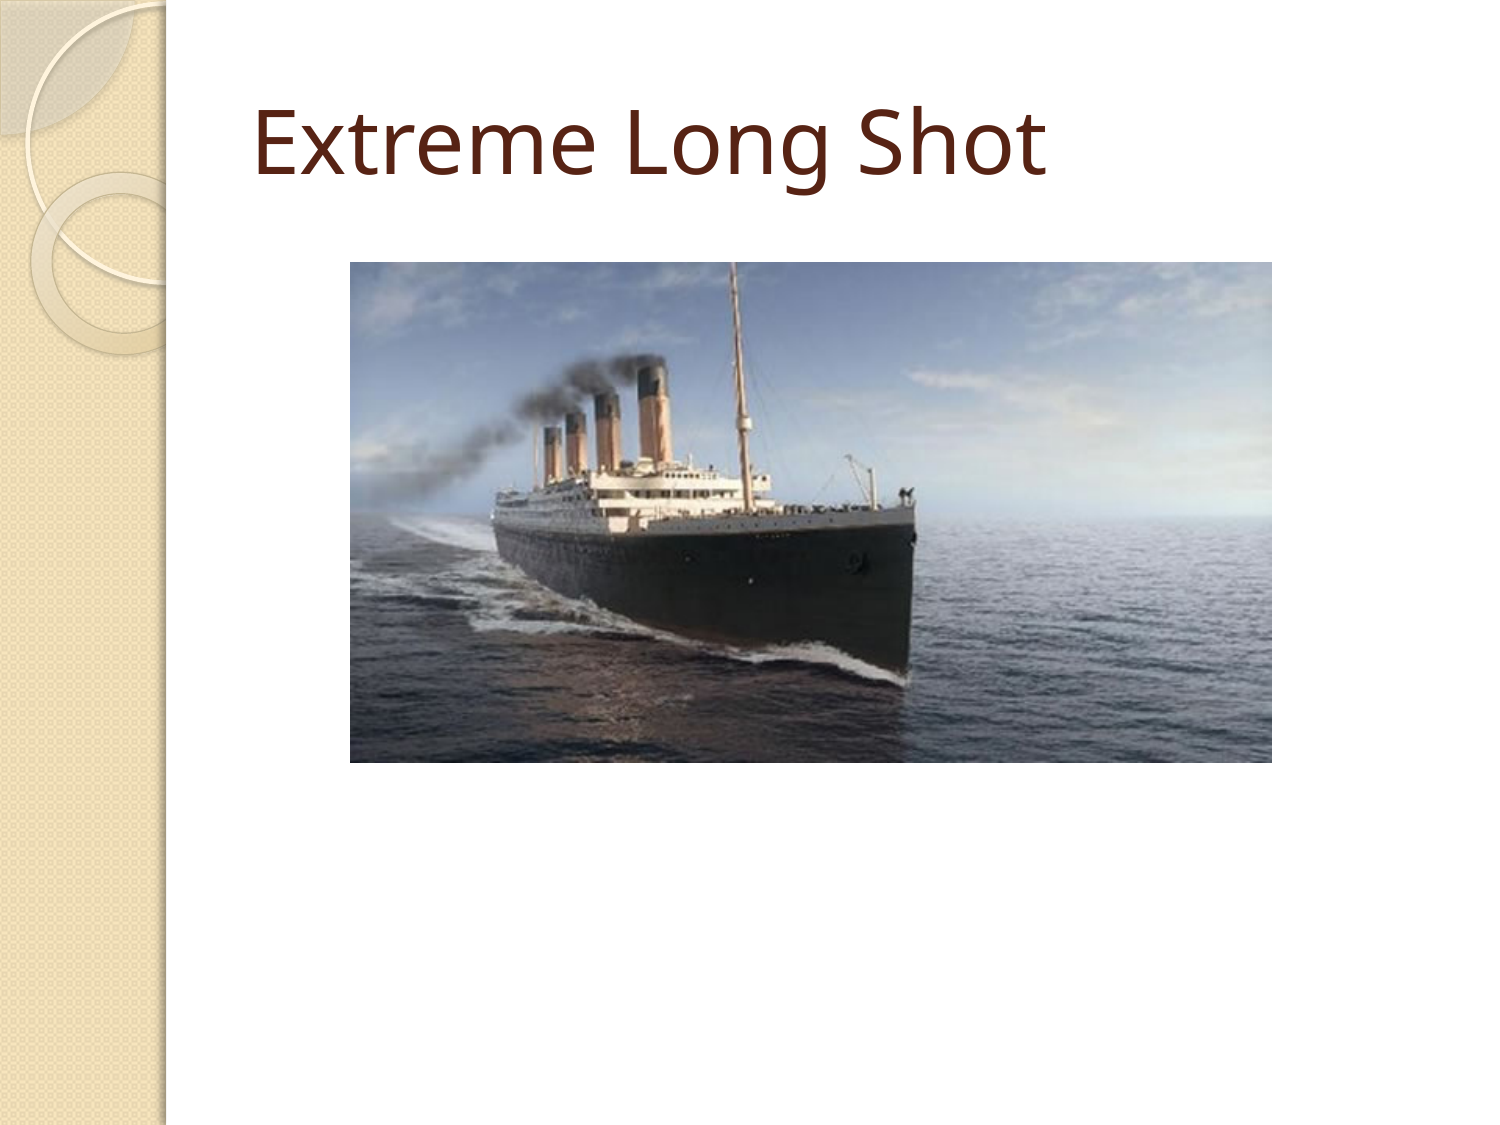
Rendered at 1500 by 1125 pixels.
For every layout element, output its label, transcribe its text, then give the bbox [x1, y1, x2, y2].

title Extreme Long Shot [235, 45, 1466, 233]
picture [349, 262, 1273, 763]
